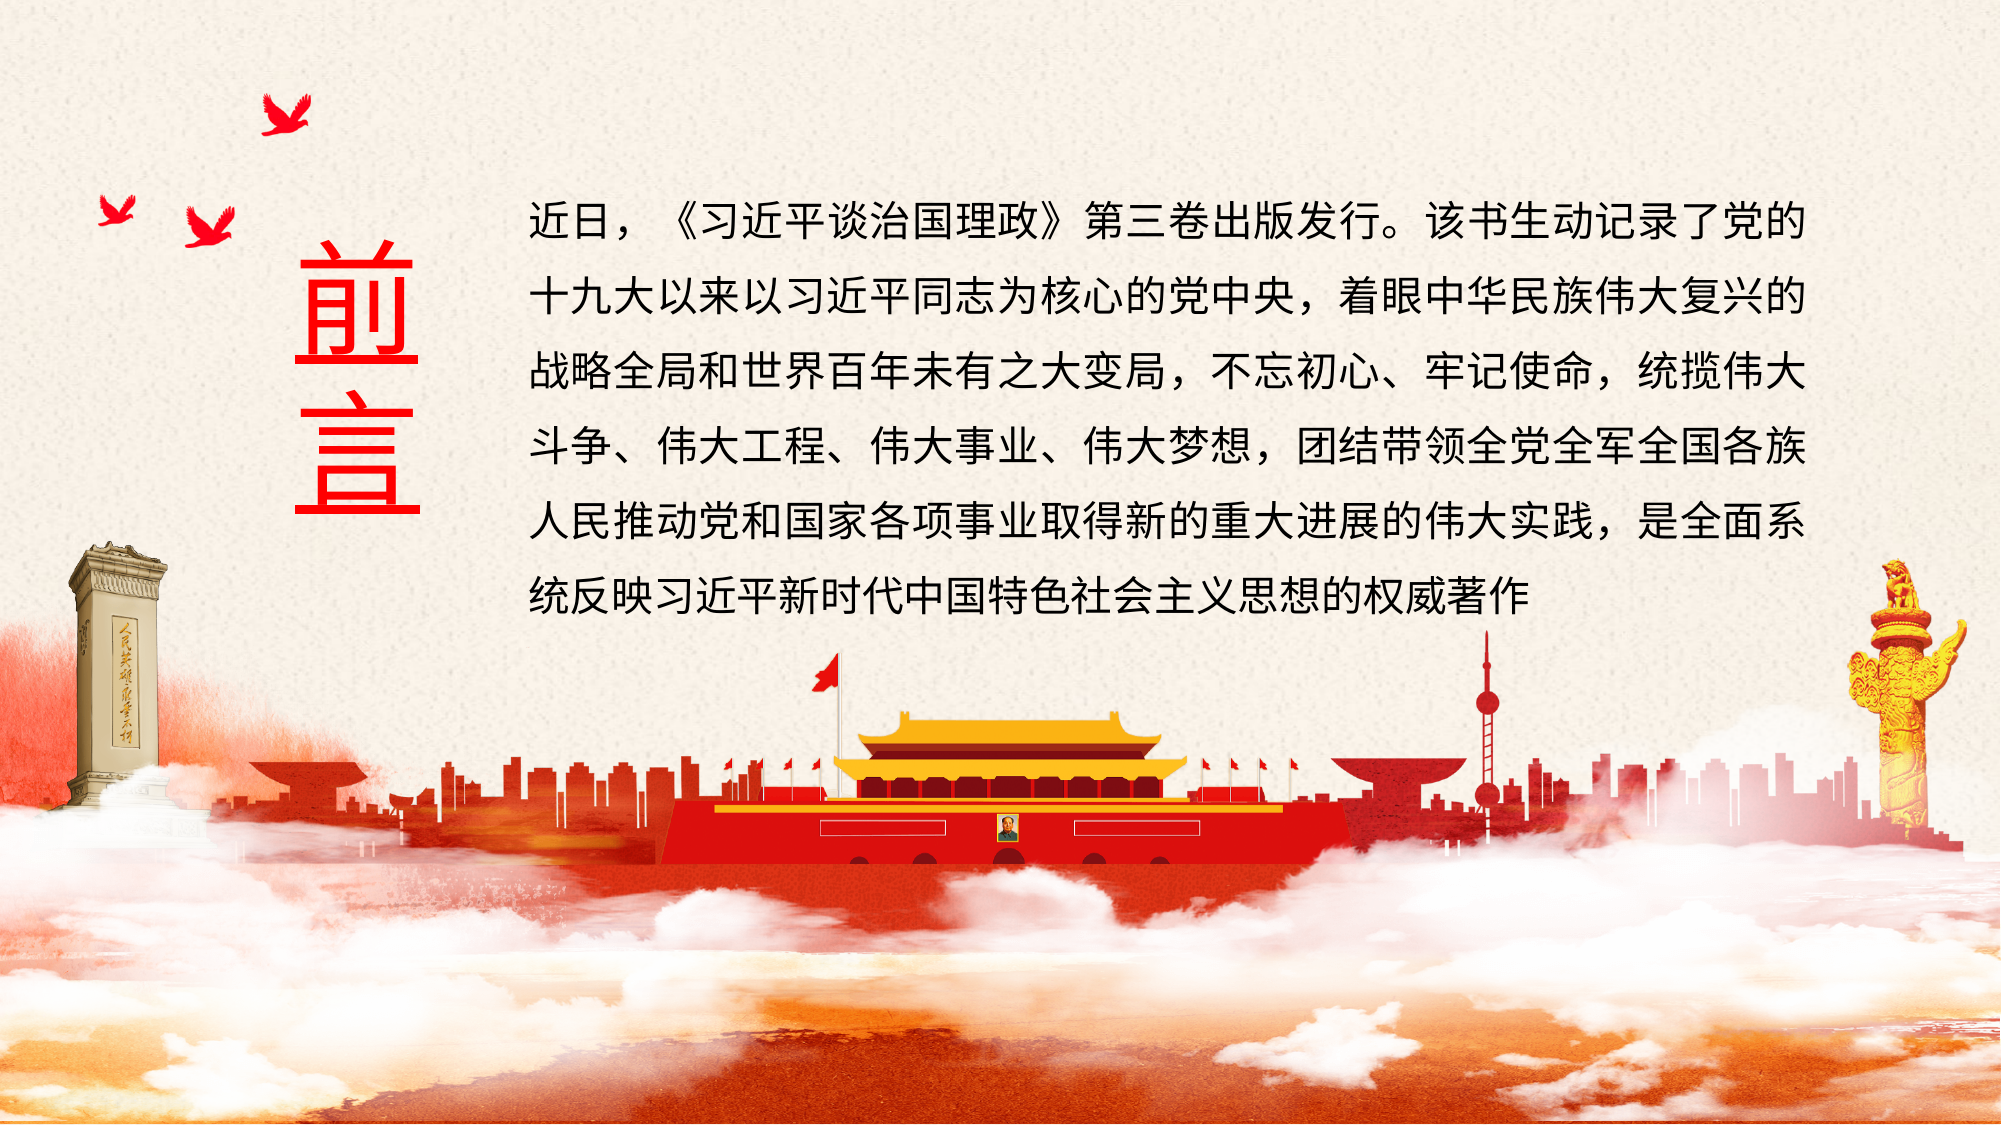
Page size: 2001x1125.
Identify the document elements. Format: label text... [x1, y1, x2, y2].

text_box 前言 [280, 213, 455, 529]
picture [0, 0, 2001, 1125]
text_box 近日，《习近平谈治国理政》第三卷出版发行。该书生动记录了党的十九大以来以习近平同志为核心的党中央，着眼中华民族伟大复兴的战略全局和世界百年未有之大变局，不忘初心、牢记使命，统揽伟大斗争、伟大工程、伟大事业、伟大梦想，团结带领全党全军全国各族人民推动党和国家各项事业取得新的重大进展的伟大实践，是全面系统反映习近平新时代中国特色社会主义思想的权威著作 [513, 161, 1823, 627]
